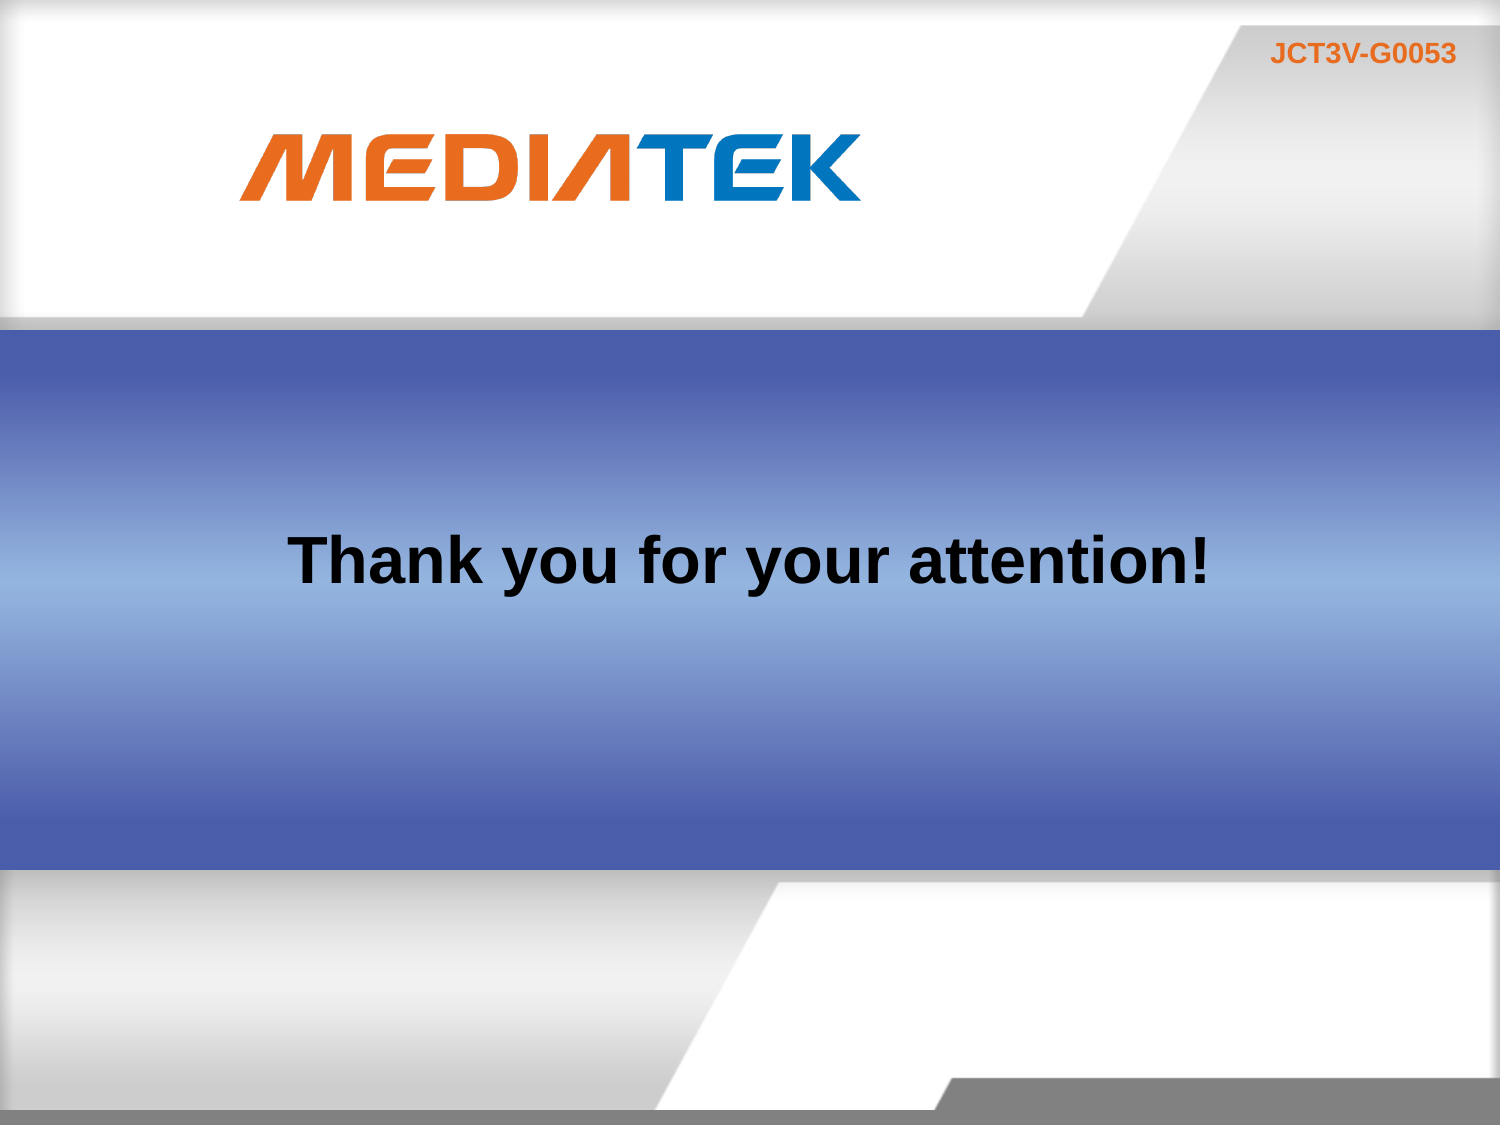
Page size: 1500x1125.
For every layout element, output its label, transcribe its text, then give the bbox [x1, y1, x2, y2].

title Thank you for your attention! [50, 438, 1450, 676]
picture [0, 0, 1500, 1125]
